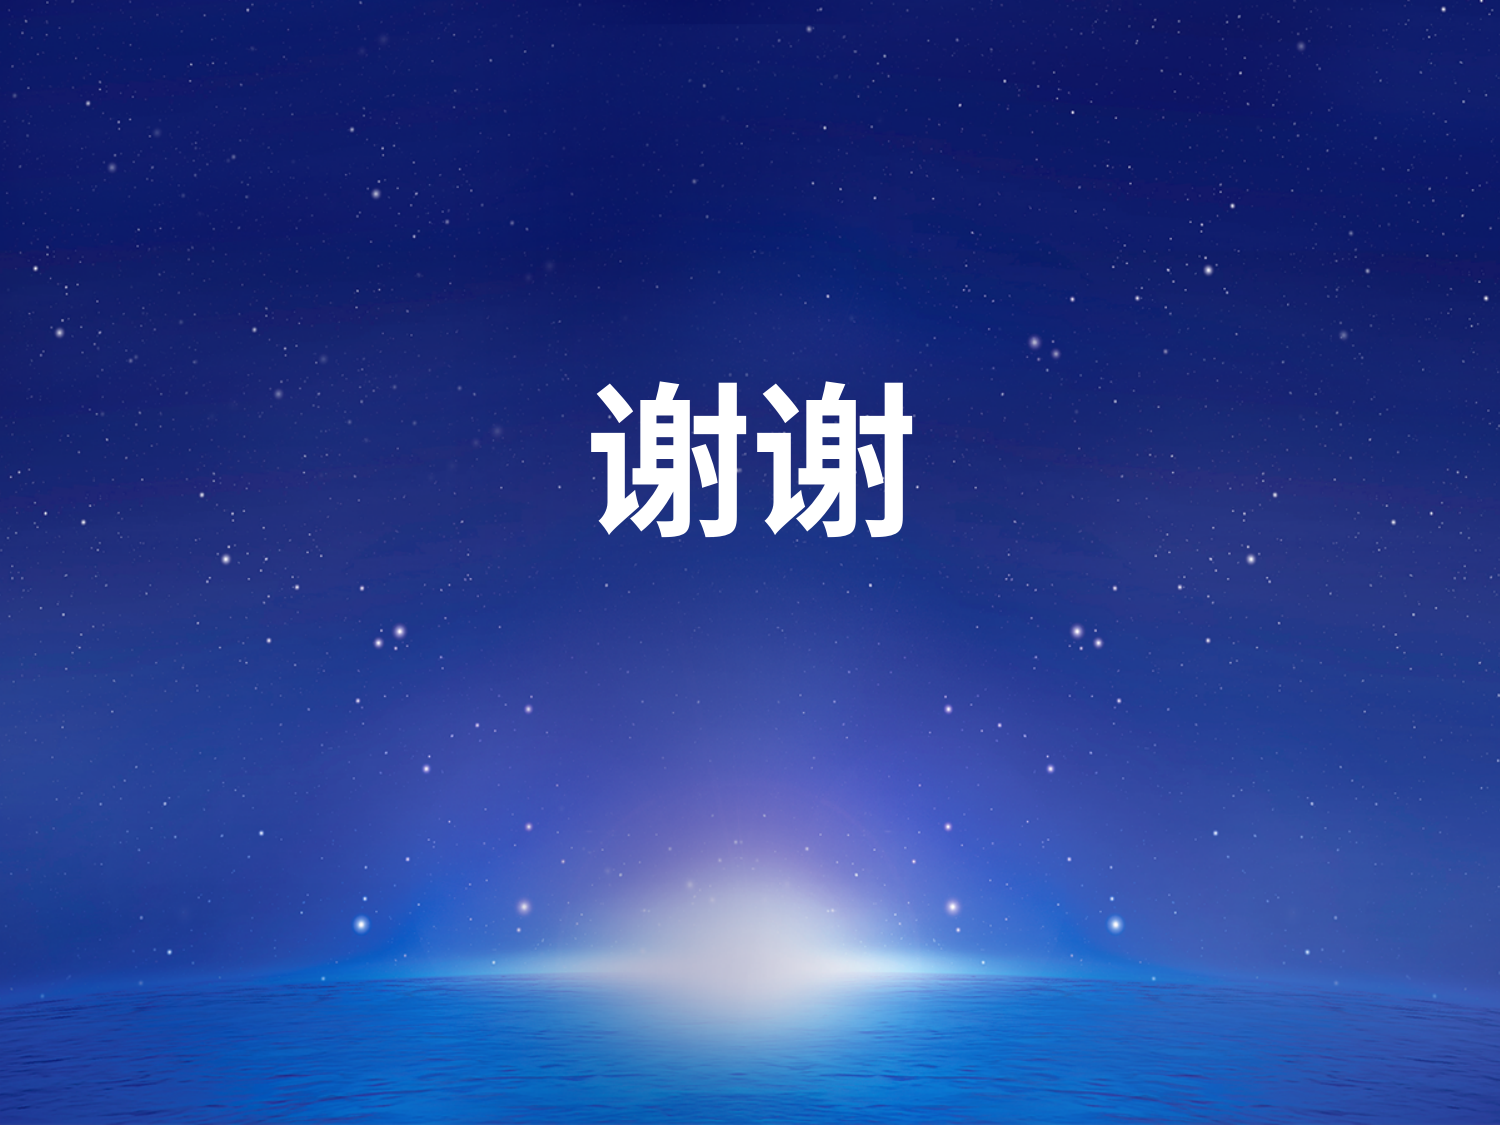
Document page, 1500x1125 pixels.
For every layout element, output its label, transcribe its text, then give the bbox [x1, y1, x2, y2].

picture [0, 0, 1500, 1125]
title 谢谢 [76, 363, 1427, 551]
